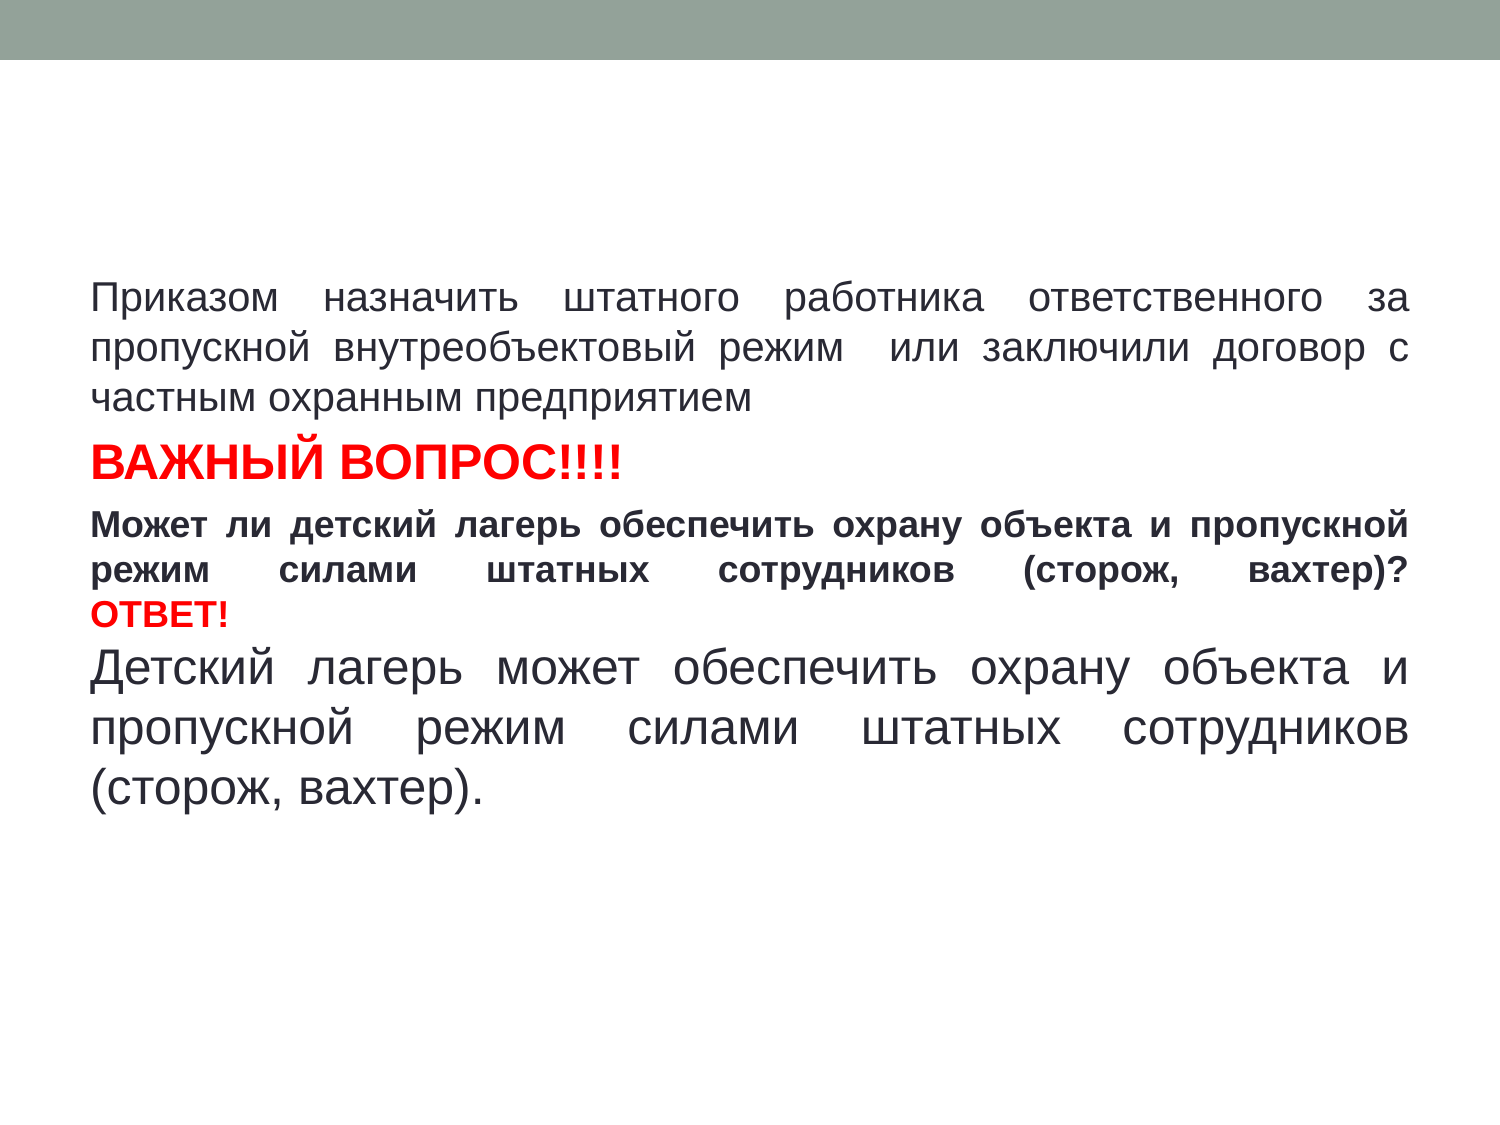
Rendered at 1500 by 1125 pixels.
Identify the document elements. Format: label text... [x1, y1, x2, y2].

list Приказом назначить штатного работника ответственного за пропускной внутреобъектовый режим или заключили договор с частным охранным предприятием ВАЖНЫЙ ВОПРОС!!!! Может ли детский лагерь обеспечить охрану объекта и пропускной режим силами штатных сотрудников (сторож, вахтер)? ОТВЕТ! Детский лагерь может обеспечить охрану объекта и пропускной режим силами штатных сотрудников (сторож, вахтер). [75, 262, 1425, 1063]
